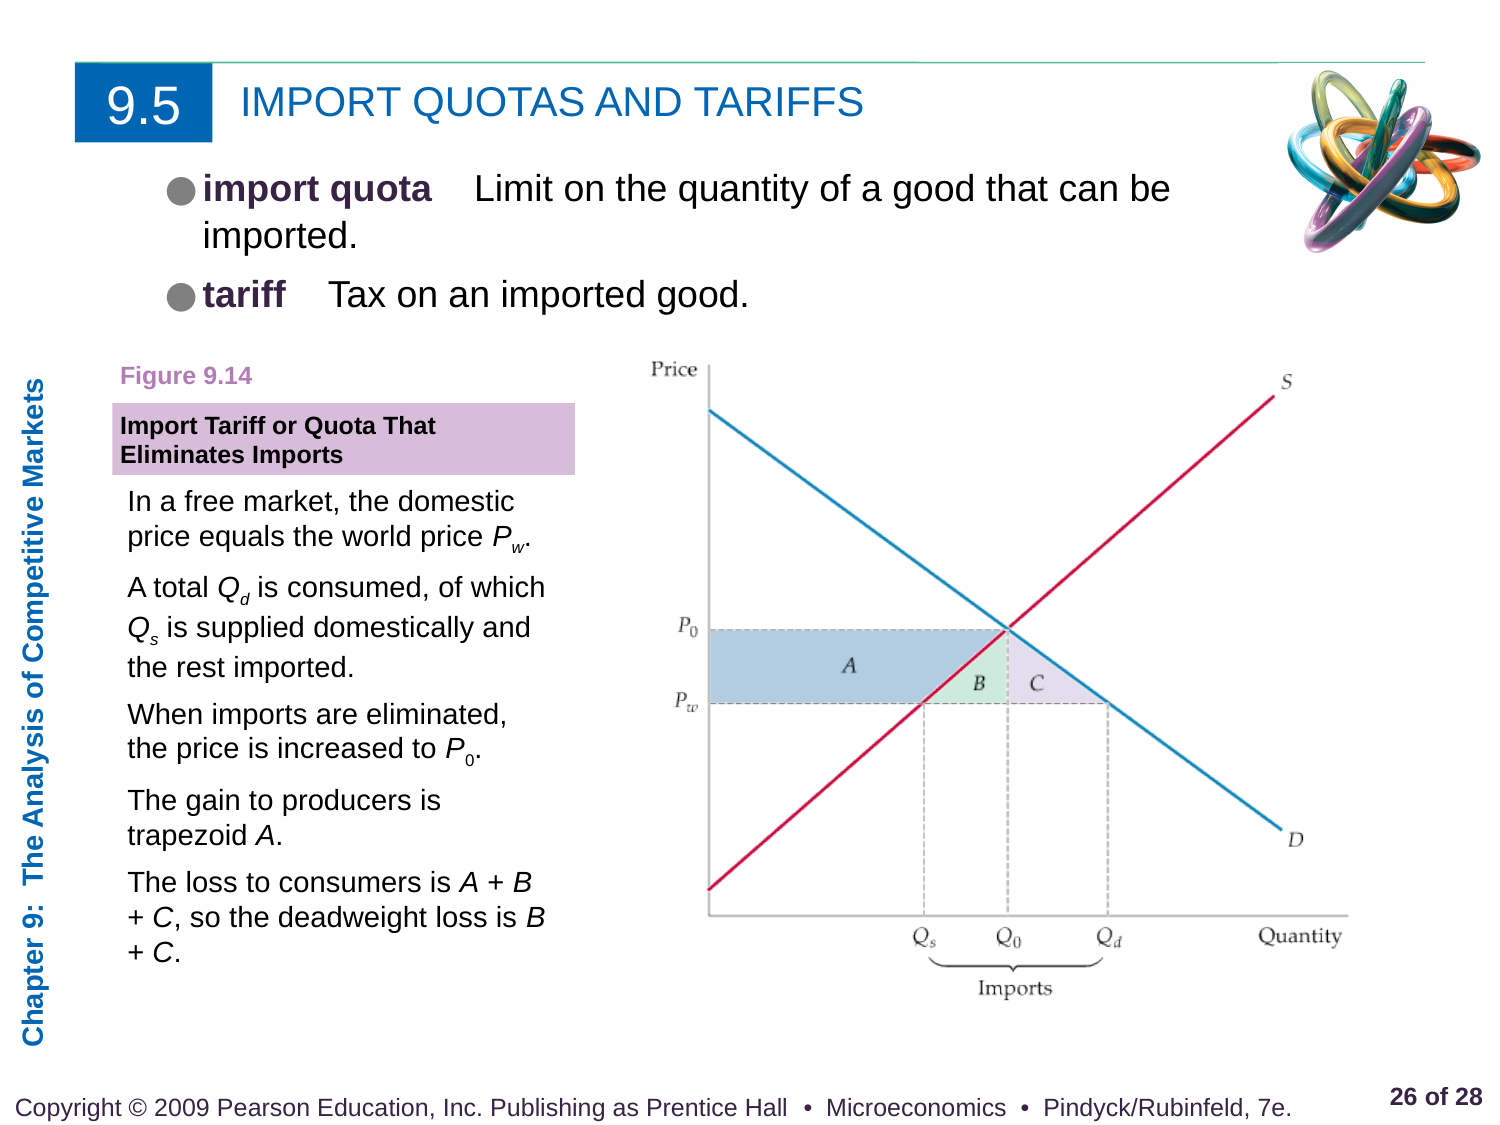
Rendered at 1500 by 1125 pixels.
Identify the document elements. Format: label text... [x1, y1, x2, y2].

picture [641, 349, 1363, 1007]
text_box Import Tariff or Quota That Eliminates Imports [112, 403, 575, 475]
picture [1278, 63, 1488, 263]
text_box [74, 62, 1279, 143]
text_box ● import quota Limit on the quantity of a good that can be imported. [149, 154, 1188, 262]
text_box ● tariff Tax on an imported good. [149, 262, 1188, 323]
text_box In a free market, the domestic price equals the world price Pw. A total Qd is consumed, of which Qs is supplied domestically and the rest imported. When imports are eliminated, the price is increased to P0. The gain to producers is trapezoid A. The loss to consumers is A + B + C, so the deadweight loss is B + C. [112, 475, 563, 975]
text_box Figure 9.14 [112, 350, 288, 400]
